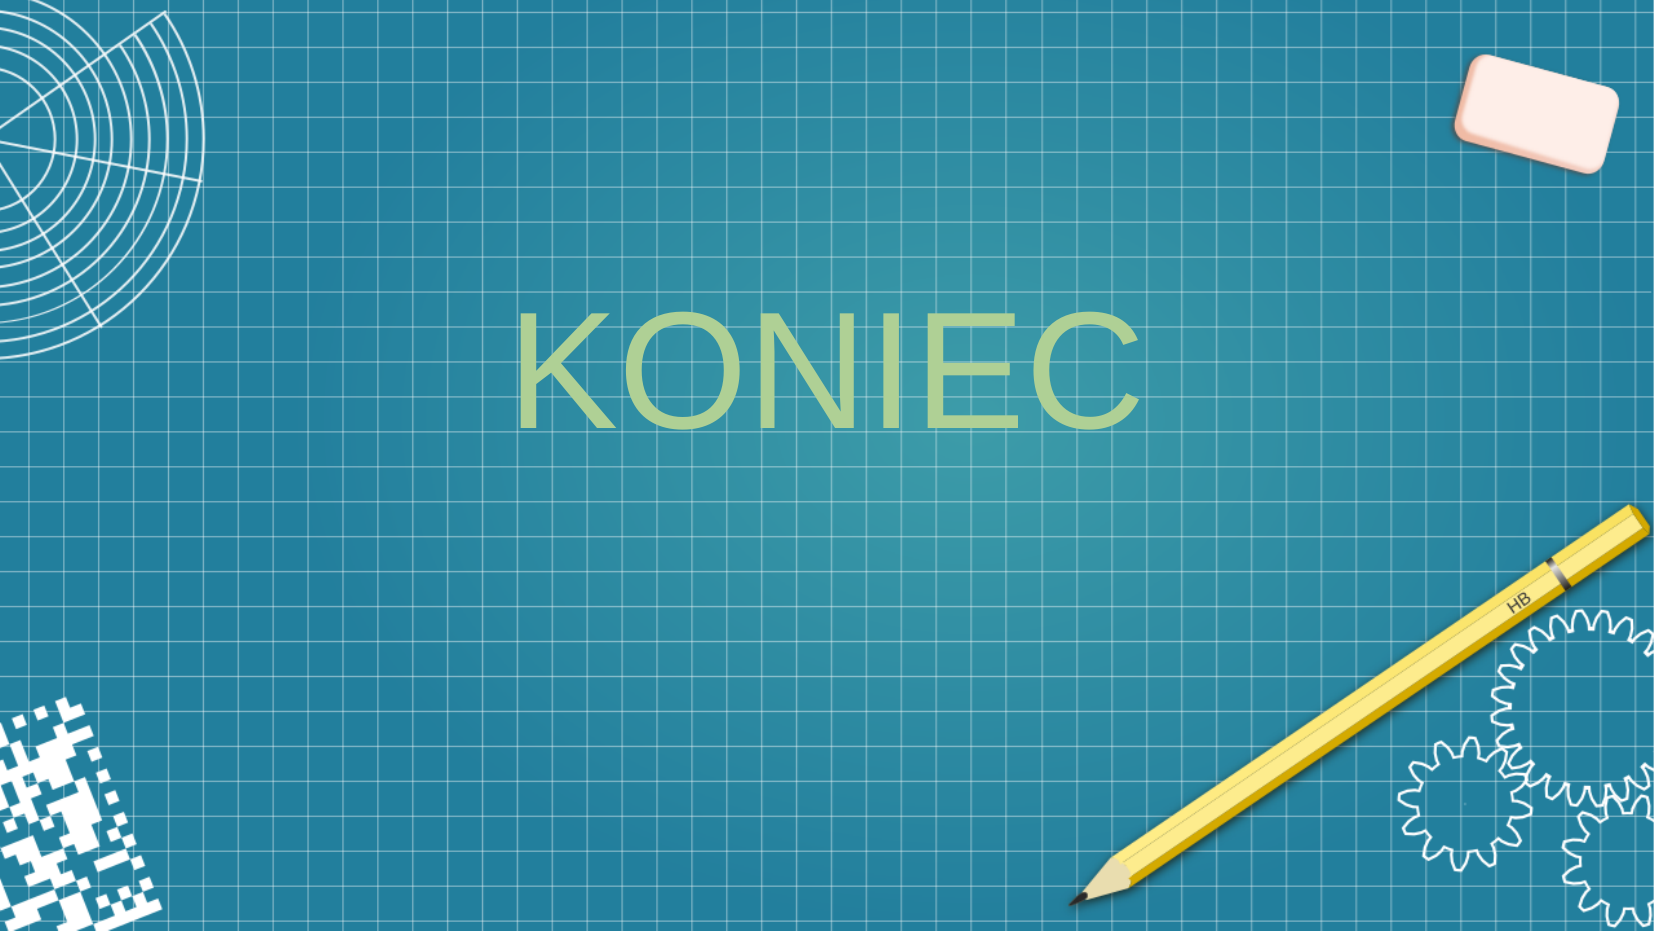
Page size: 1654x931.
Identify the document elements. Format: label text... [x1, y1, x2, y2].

picture [0, 0, 1654, 931]
title KONIEC [82, 132, 1571, 591]
